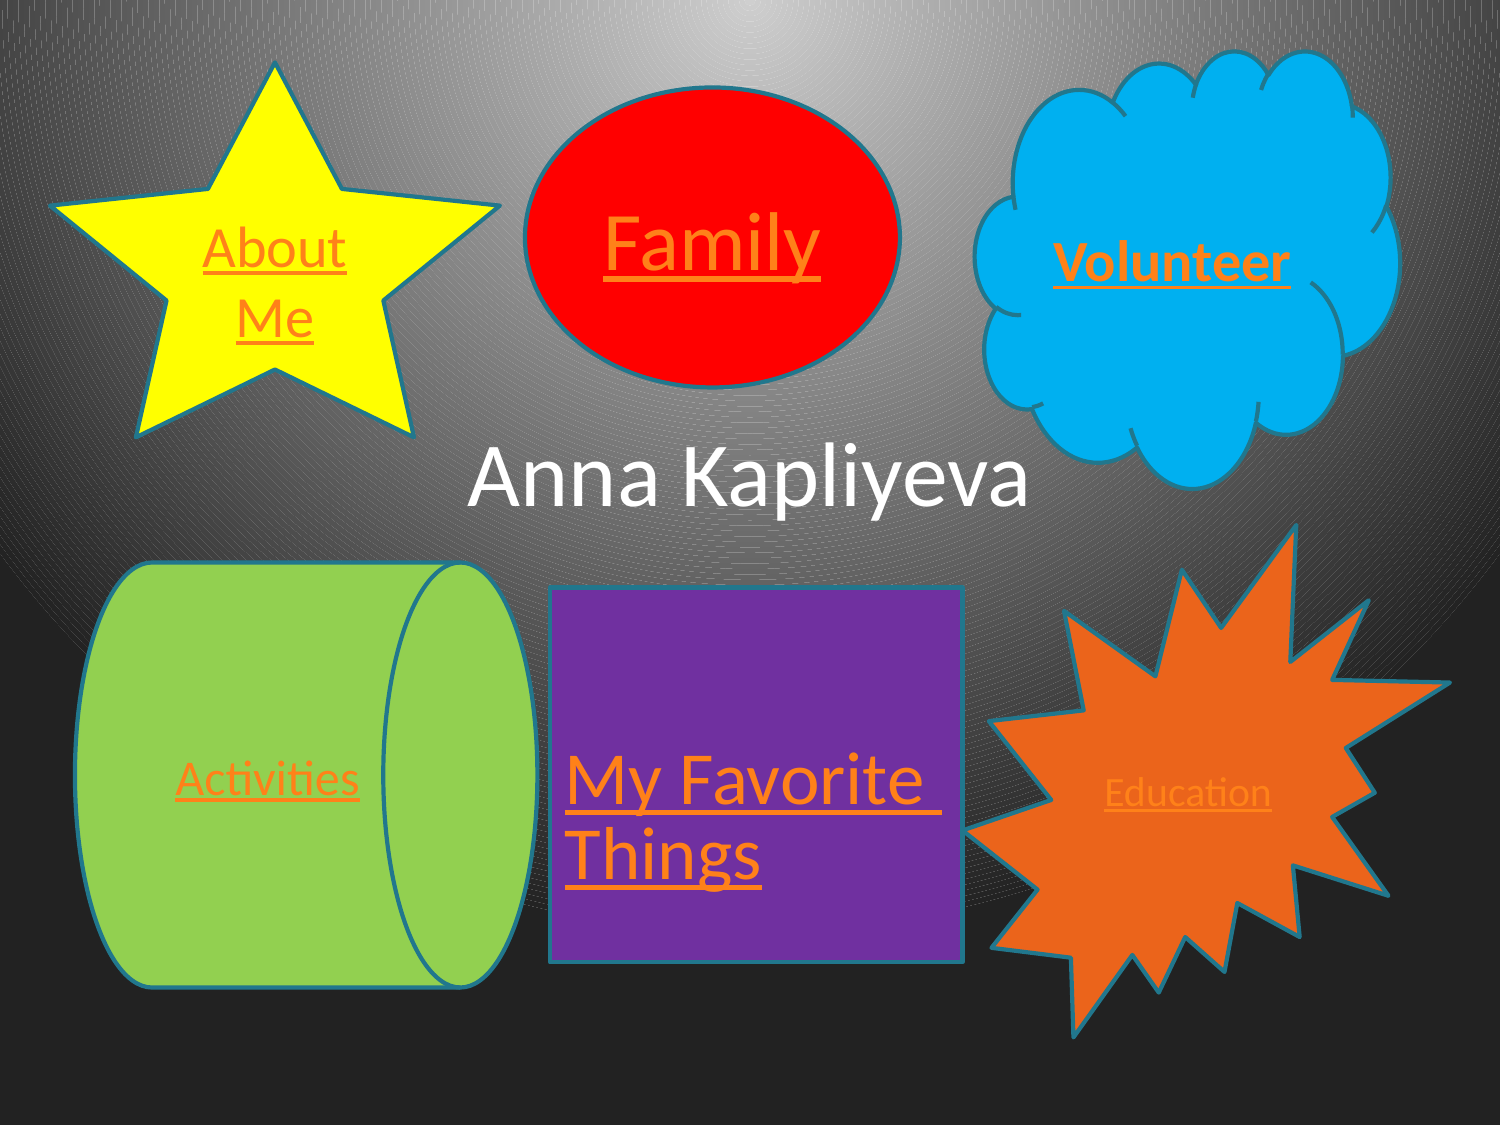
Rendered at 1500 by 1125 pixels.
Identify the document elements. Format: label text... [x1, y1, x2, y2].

text_box My Favorite Things [548, 585, 965, 964]
text_box Education [965, 522, 1453, 1040]
text_box About Me [47, 60, 502, 440]
text_box Activities [72, 560, 540, 990]
text_box Volunteer [972, 49, 1403, 492]
text_box Family [522, 85, 903, 390]
title Anna Kapliyeva [112, 349, 1388, 591]
